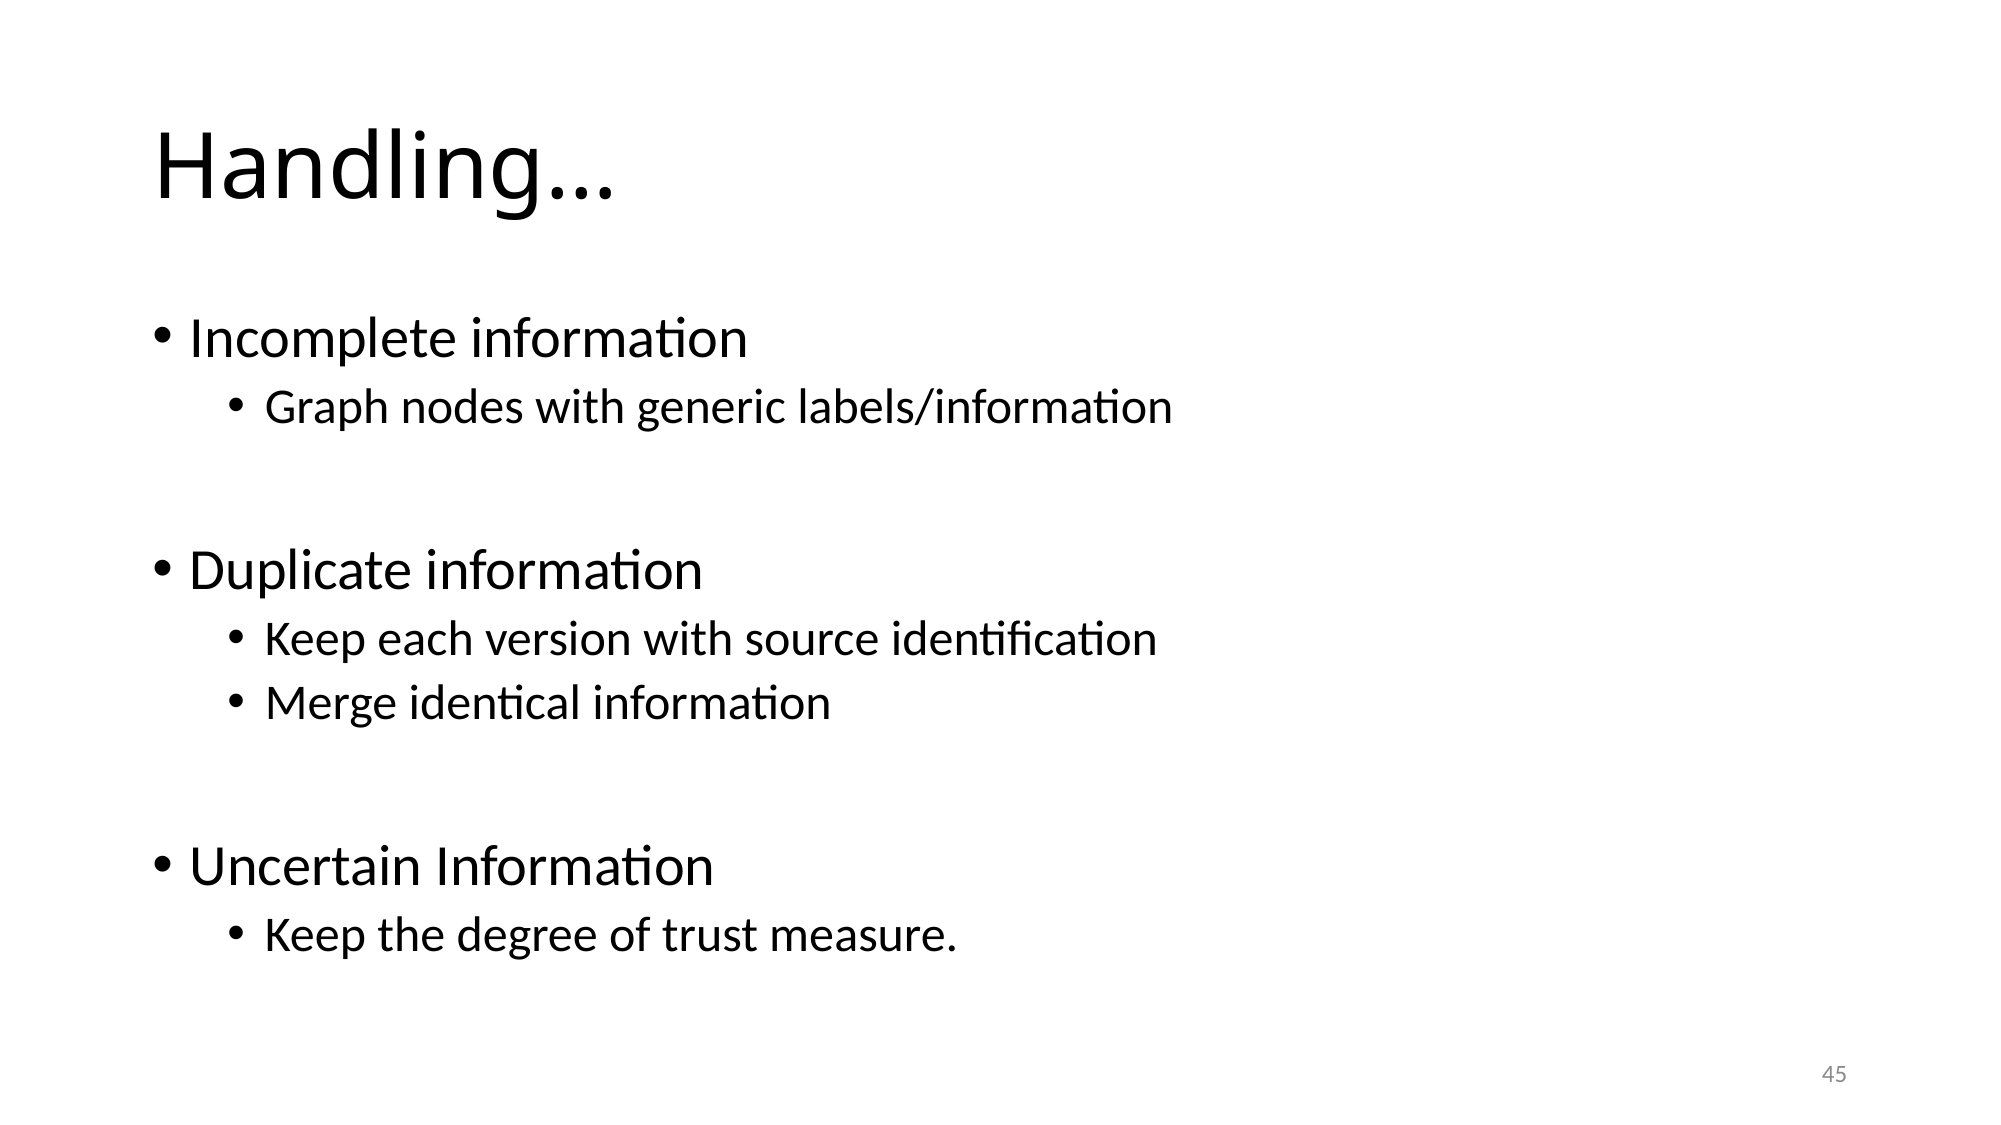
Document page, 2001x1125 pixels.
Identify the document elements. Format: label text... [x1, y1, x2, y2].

slide_number 45 [1412, 1042, 1863, 1103]
title Handling… [137, 59, 1863, 278]
list Incomplete information Graph nodes with generic labels/information Duplicate information Keep each version with source identification Merge identical information Uncertain Information Keep the degree of trust measure. [137, 299, 1863, 1014]
